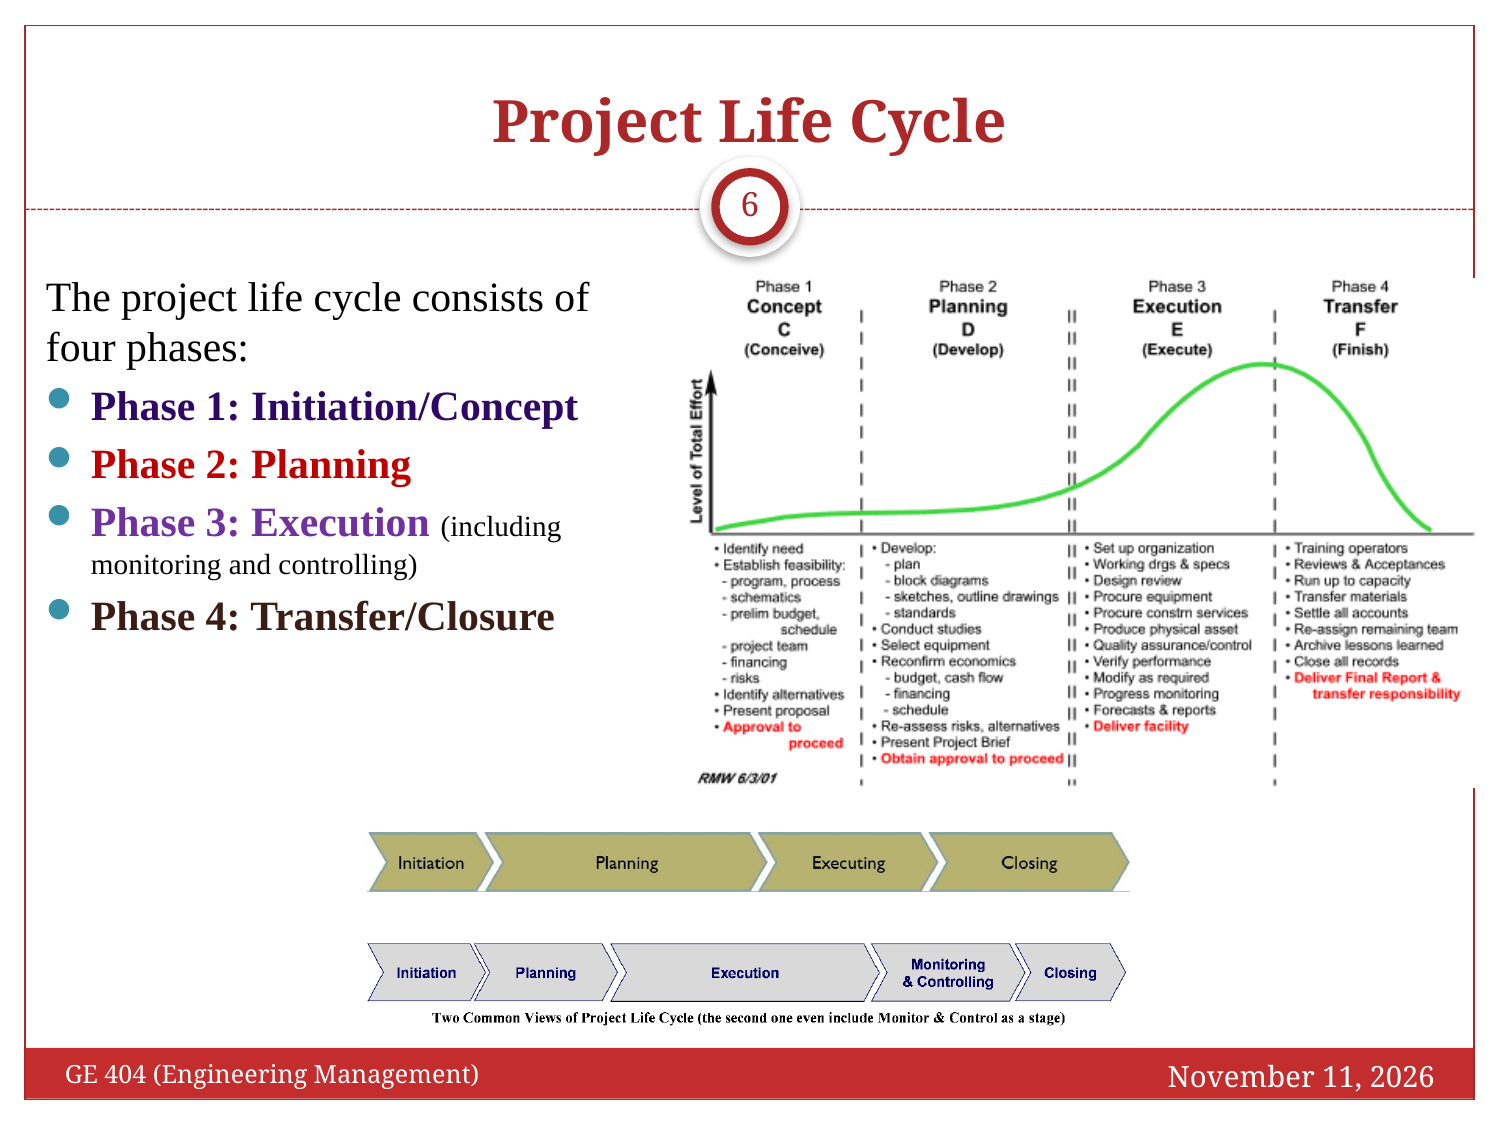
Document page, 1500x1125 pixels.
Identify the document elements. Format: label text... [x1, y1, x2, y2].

picture [367, 832, 1132, 1042]
picture [687, 277, 1476, 788]
slide_number 6 [712, 169, 788, 243]
title Project Life Cycle [49, 37, 1450, 162]
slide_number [950, 1050, 1450, 1111]
list The project life cycle consists of four phases: Phase 1: Initiation/Concept Phase 2: Planning Phase 3: Execution (including monitoring and controlling) Phase 4: Transfer/Closure [31, 262, 657, 675]
footer GE 404 (Engineering Management) [50, 1051, 638, 1112]
